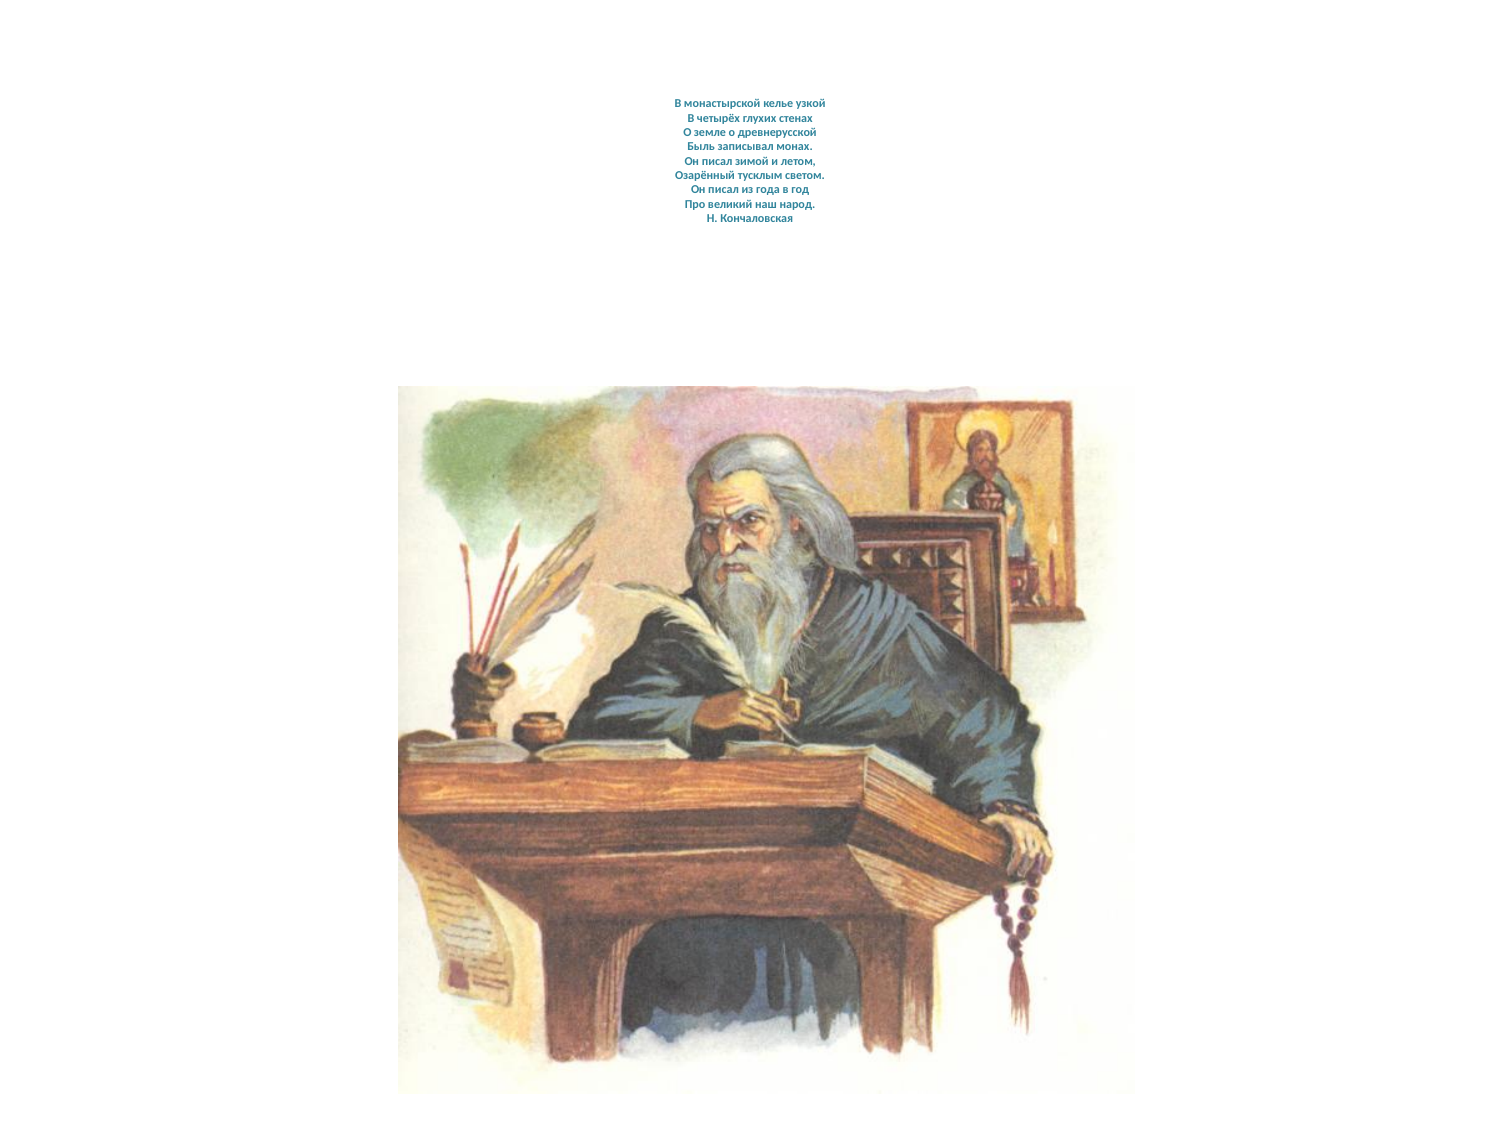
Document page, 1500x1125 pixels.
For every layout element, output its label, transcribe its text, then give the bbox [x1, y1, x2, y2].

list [398, 386, 1135, 1095]
title В монастырской келье узкой В четырёх глухих стенах О земле о древнерусской Быль записывал монах. Он писал зимой и летом, Озарённый тусклым светом. Он писал из года в год Про великий наш народ. Н. Кончаловская [75, 45, 1425, 233]
